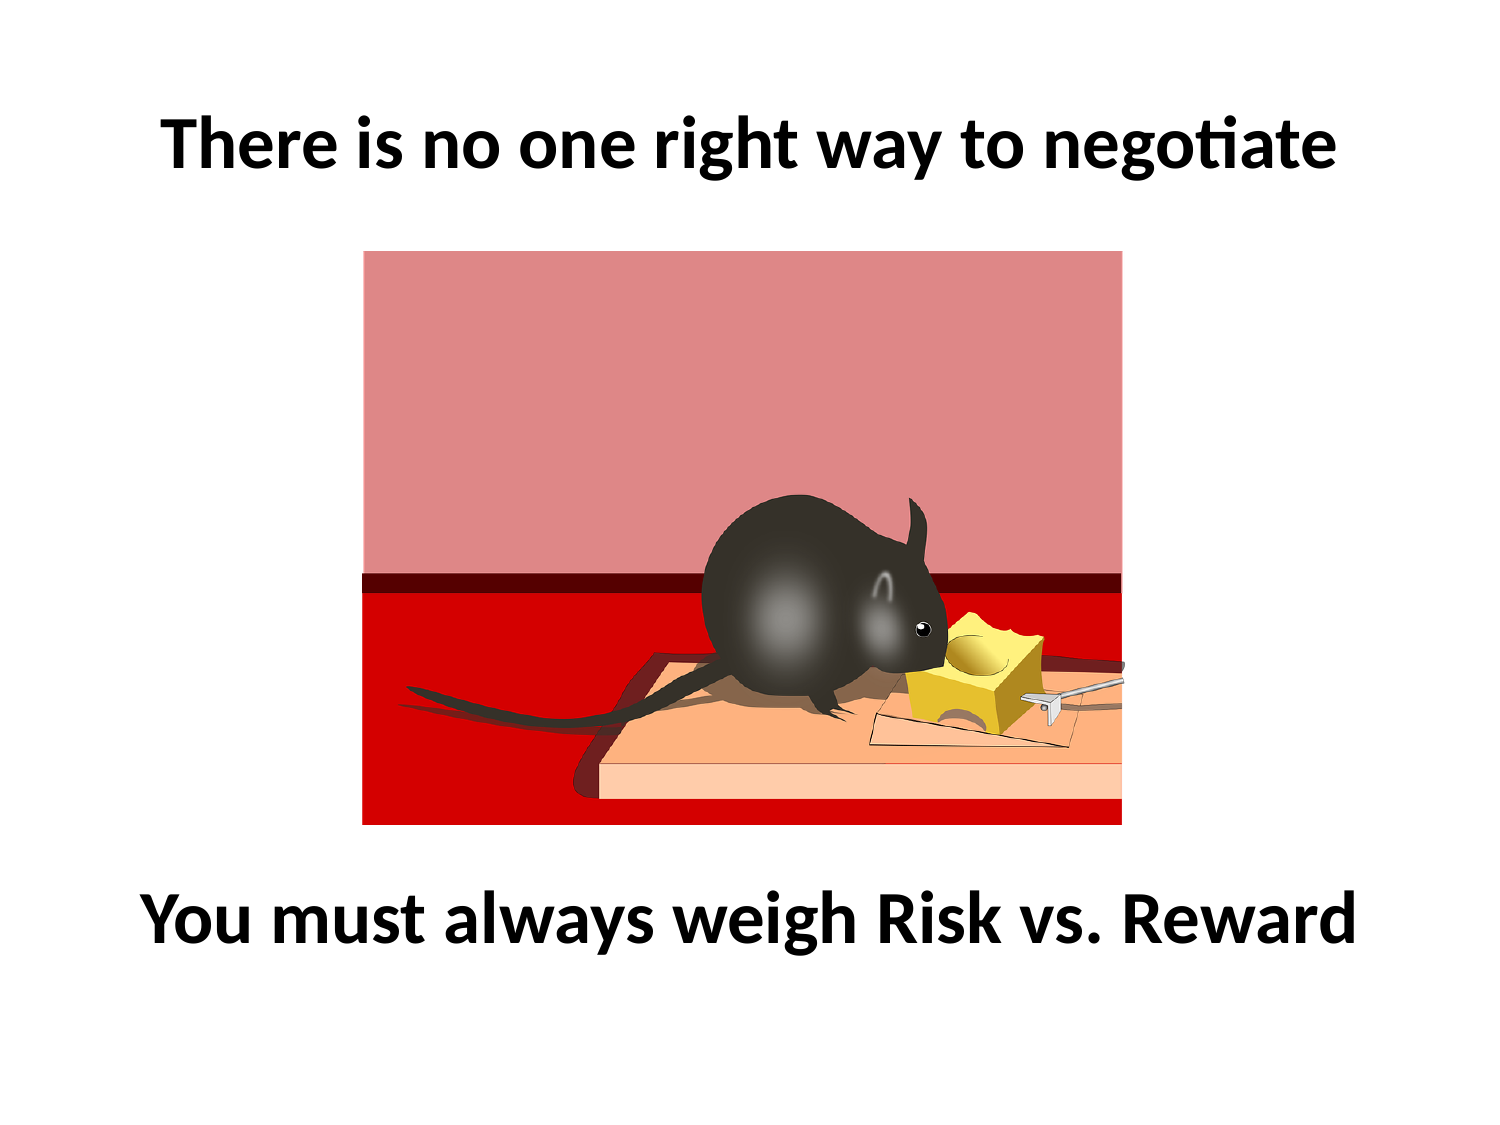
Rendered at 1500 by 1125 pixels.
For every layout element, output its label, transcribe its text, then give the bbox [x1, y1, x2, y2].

text_box You must always weigh Risk vs. Reward [50, 868, 1450, 1013]
picture [362, 251, 1126, 826]
title There is no one right way to negotiate [75, 45, 1425, 233]
